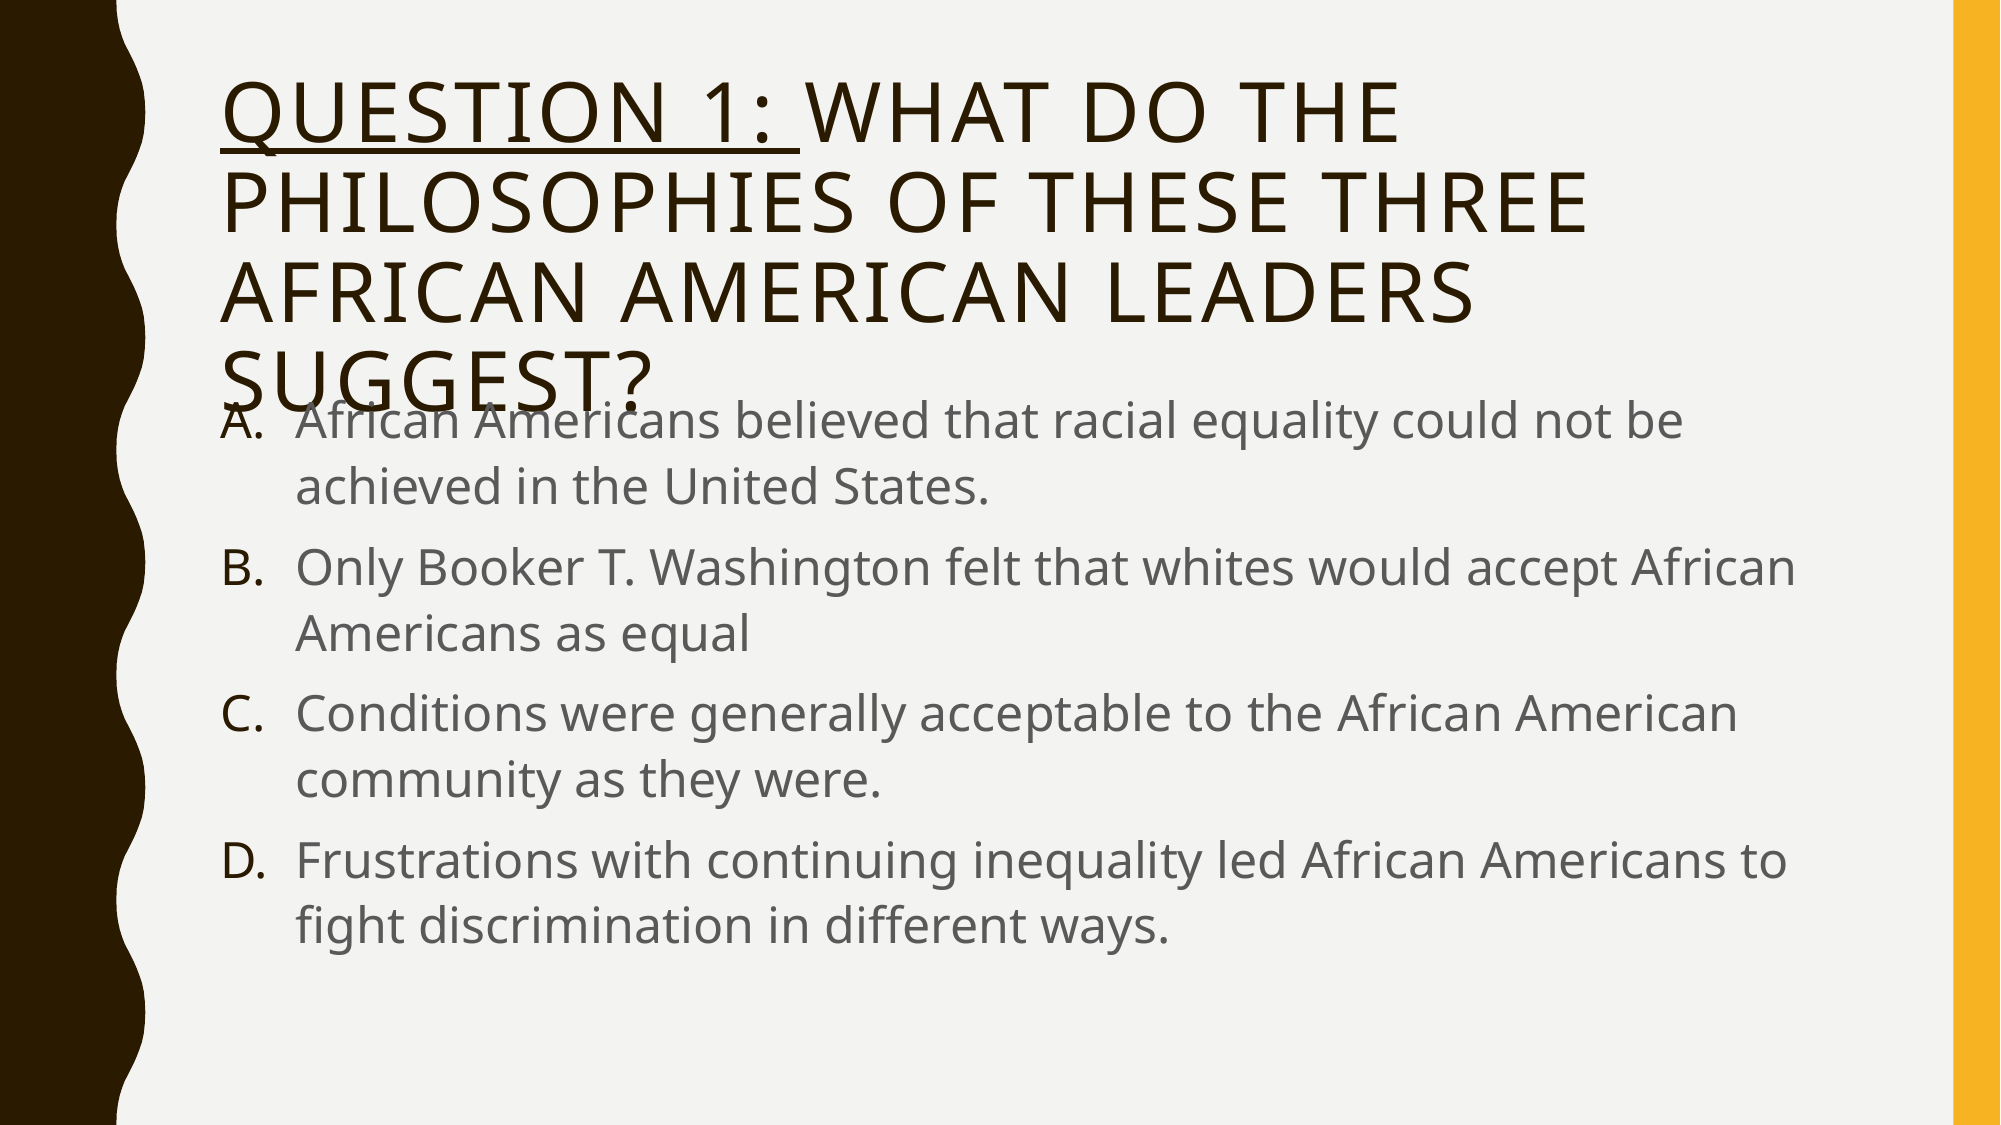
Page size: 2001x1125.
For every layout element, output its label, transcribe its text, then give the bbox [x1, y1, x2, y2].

list African Americans believed that racial equality could not be achieved in the United States. Only Booker T. Washington felt that whites would accept African Americans as equal Conditions were generally acceptable to the African American community as they were. Frustrations with continuing inequality led African Americans to fight discrimination in different ways. [205, 375, 1875, 965]
title Question 1: What do the philosophies of these three African American leaders suggest? [205, 62, 1875, 308]
